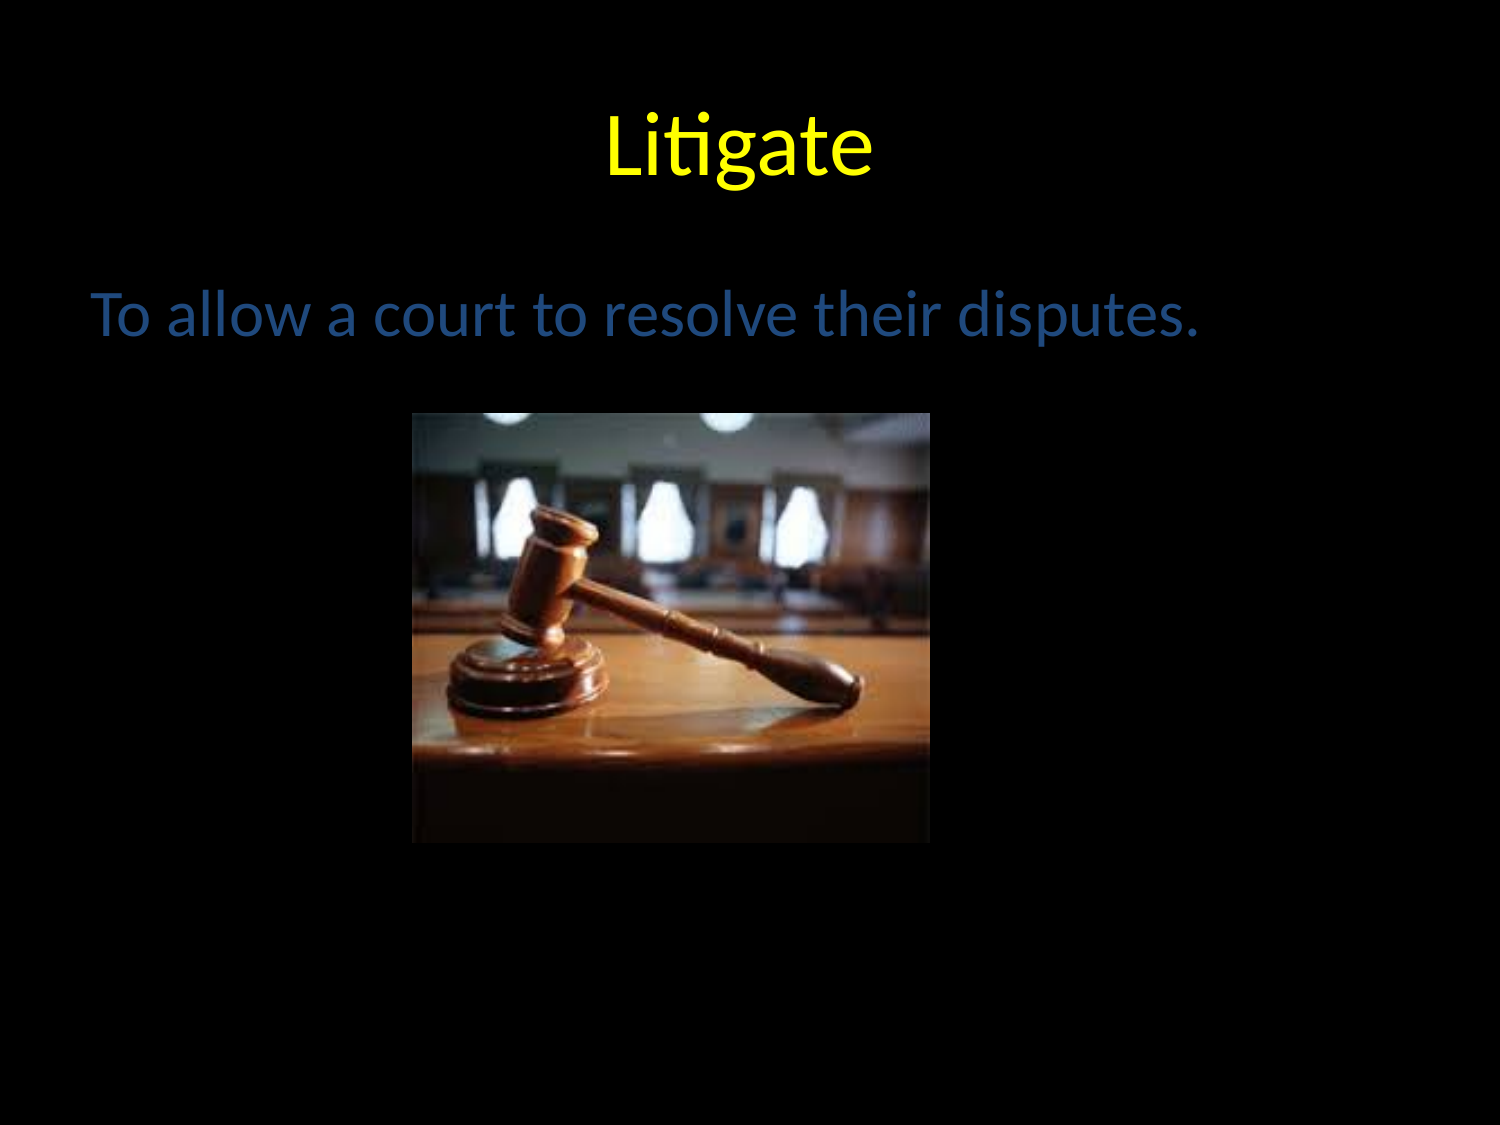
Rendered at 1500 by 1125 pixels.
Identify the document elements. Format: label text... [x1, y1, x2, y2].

title Litigate [75, 45, 1425, 233]
list To allow a court to resolve their disputes. [75, 262, 1425, 1005]
picture [412, 413, 930, 843]
